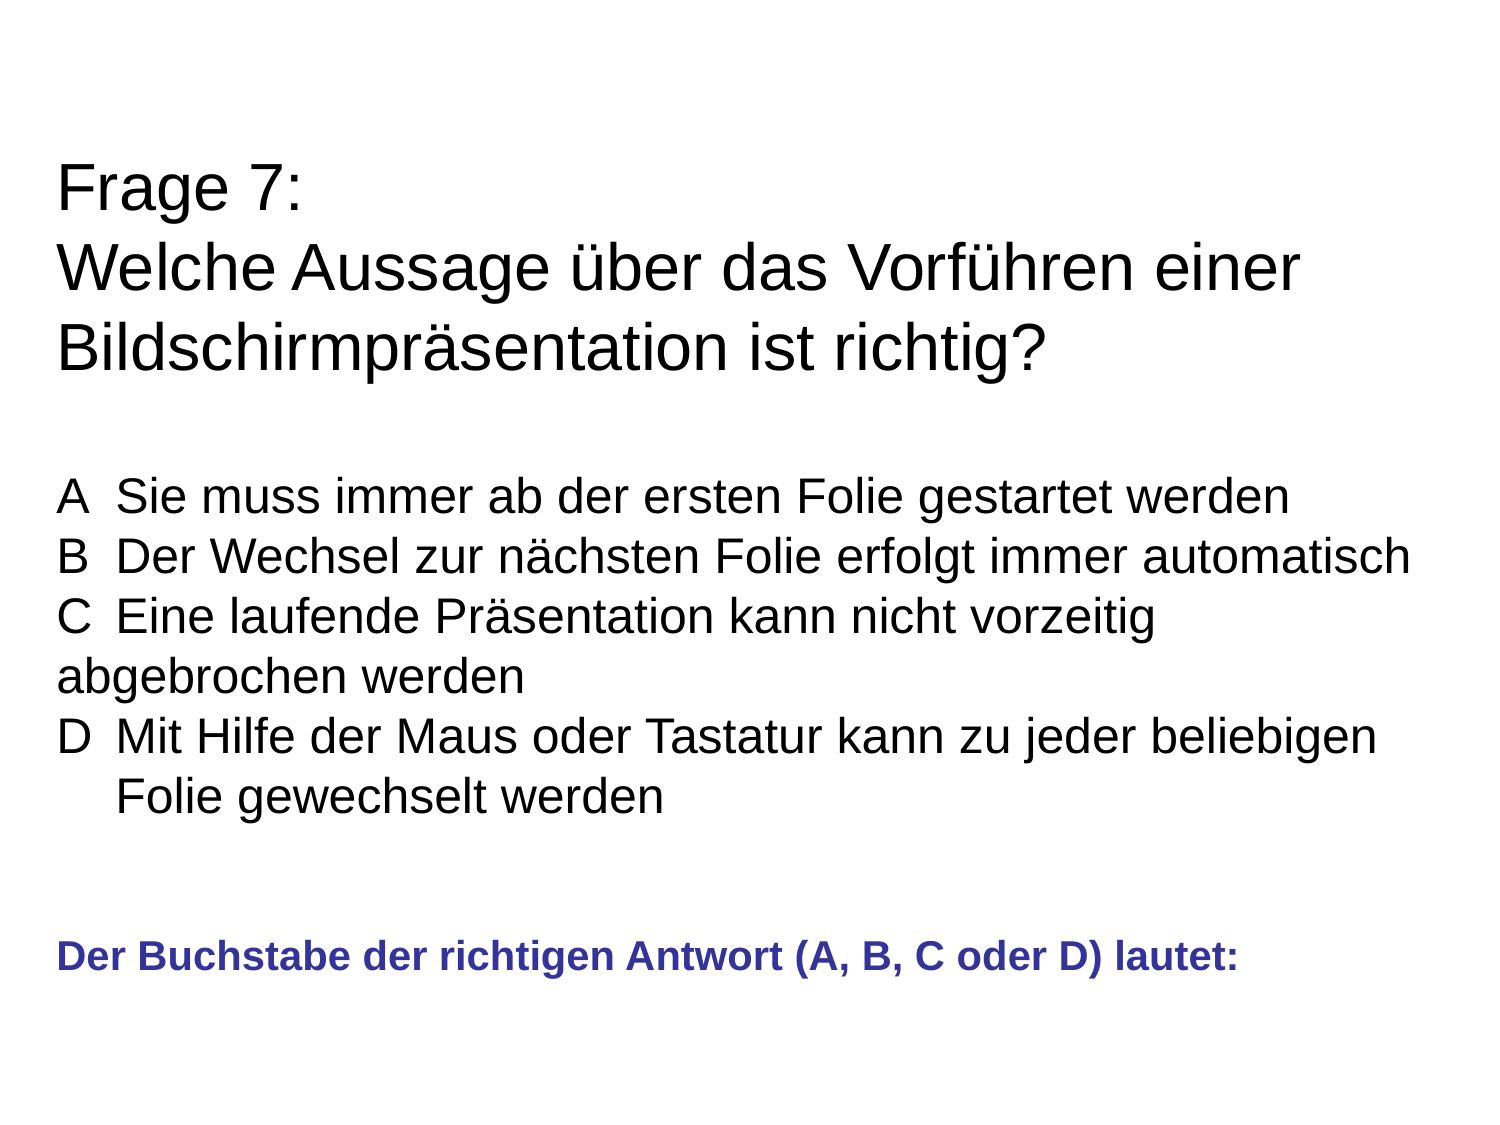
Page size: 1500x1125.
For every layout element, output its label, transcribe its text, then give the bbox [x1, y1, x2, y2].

title Frage 7: Welche Aussage über das Vorführen einer Bildschirmpräsentation ist richtig? A Sie muss immer ab der ersten Folie gestartet werden B Der Wechsel zur nächsten Folie erfolgt immer automatisch C Eine laufende Präsentation kann nicht vorzeitig abgebrochen werden D Mit Hilfe der Maus oder Tastatur kann zu jeder beliebigen Folie gewechselt werden Der Buchstabe der richtigen Antwort (A, B, C oder D) lautet: [41, 44, 1459, 1083]
